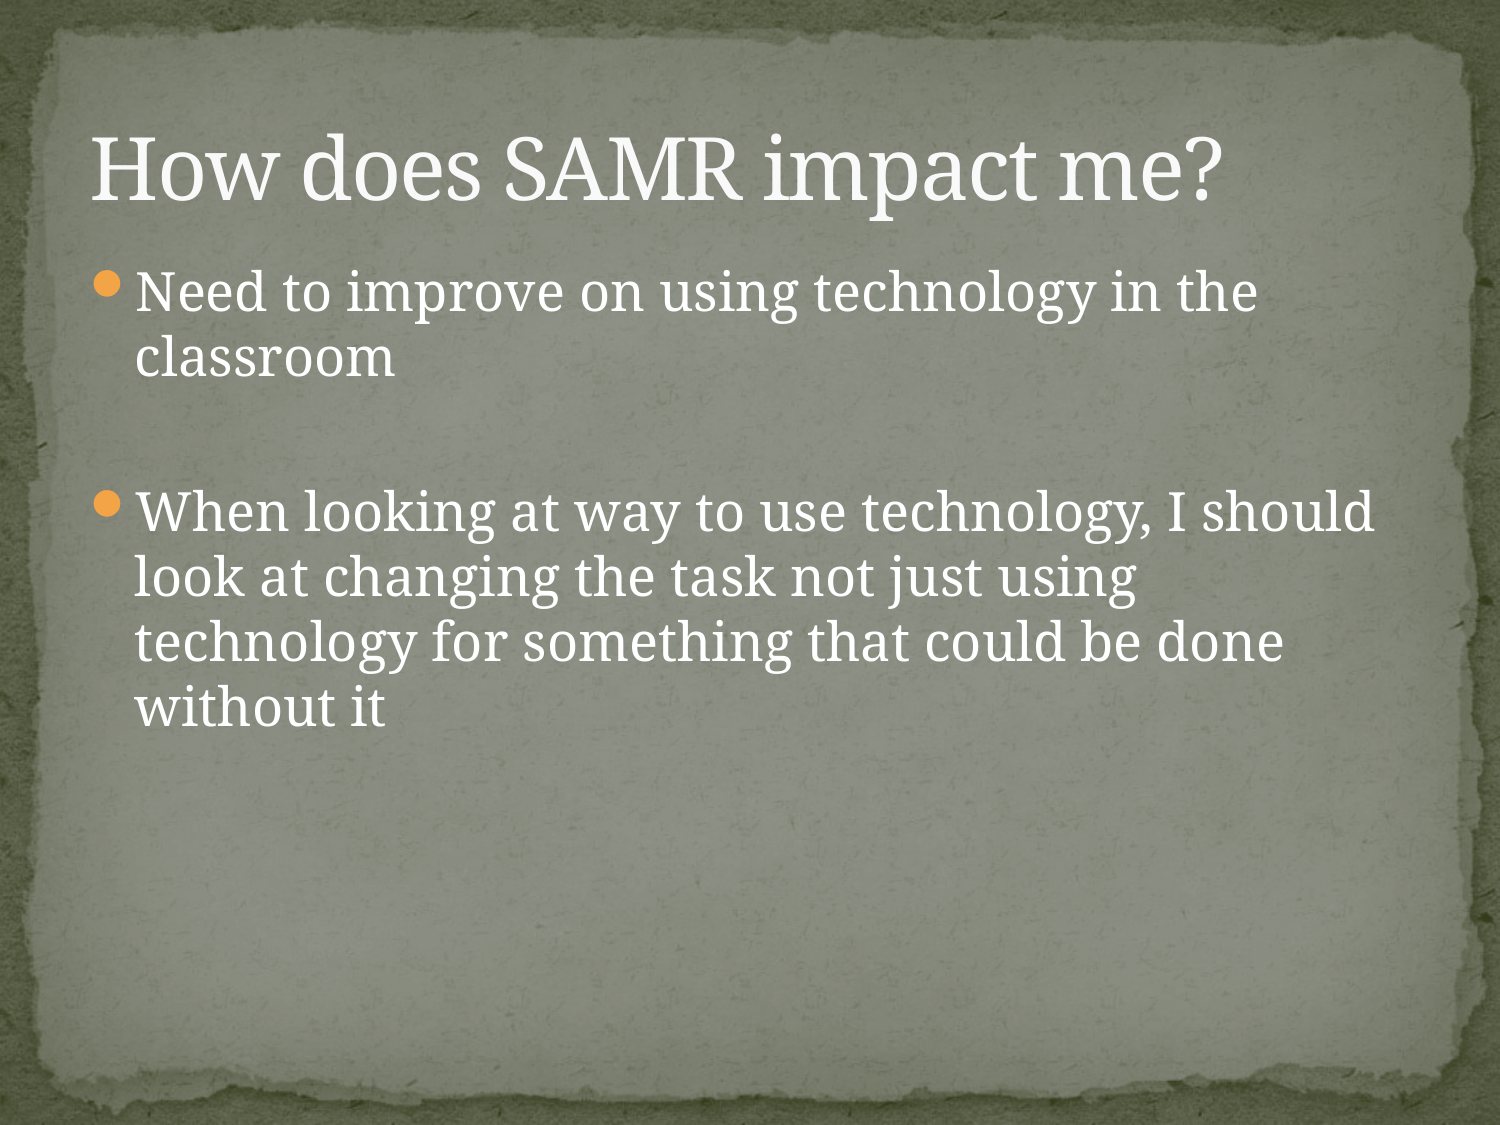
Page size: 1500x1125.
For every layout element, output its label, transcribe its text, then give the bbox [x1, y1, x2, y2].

list Need to improve on using technology in the classroom When looking at way to use technology, I should look at changing the task not just using technology for something that could be done without it [75, 249, 1425, 1000]
title How does SAMR impact me? [74, 24, 1425, 225]
